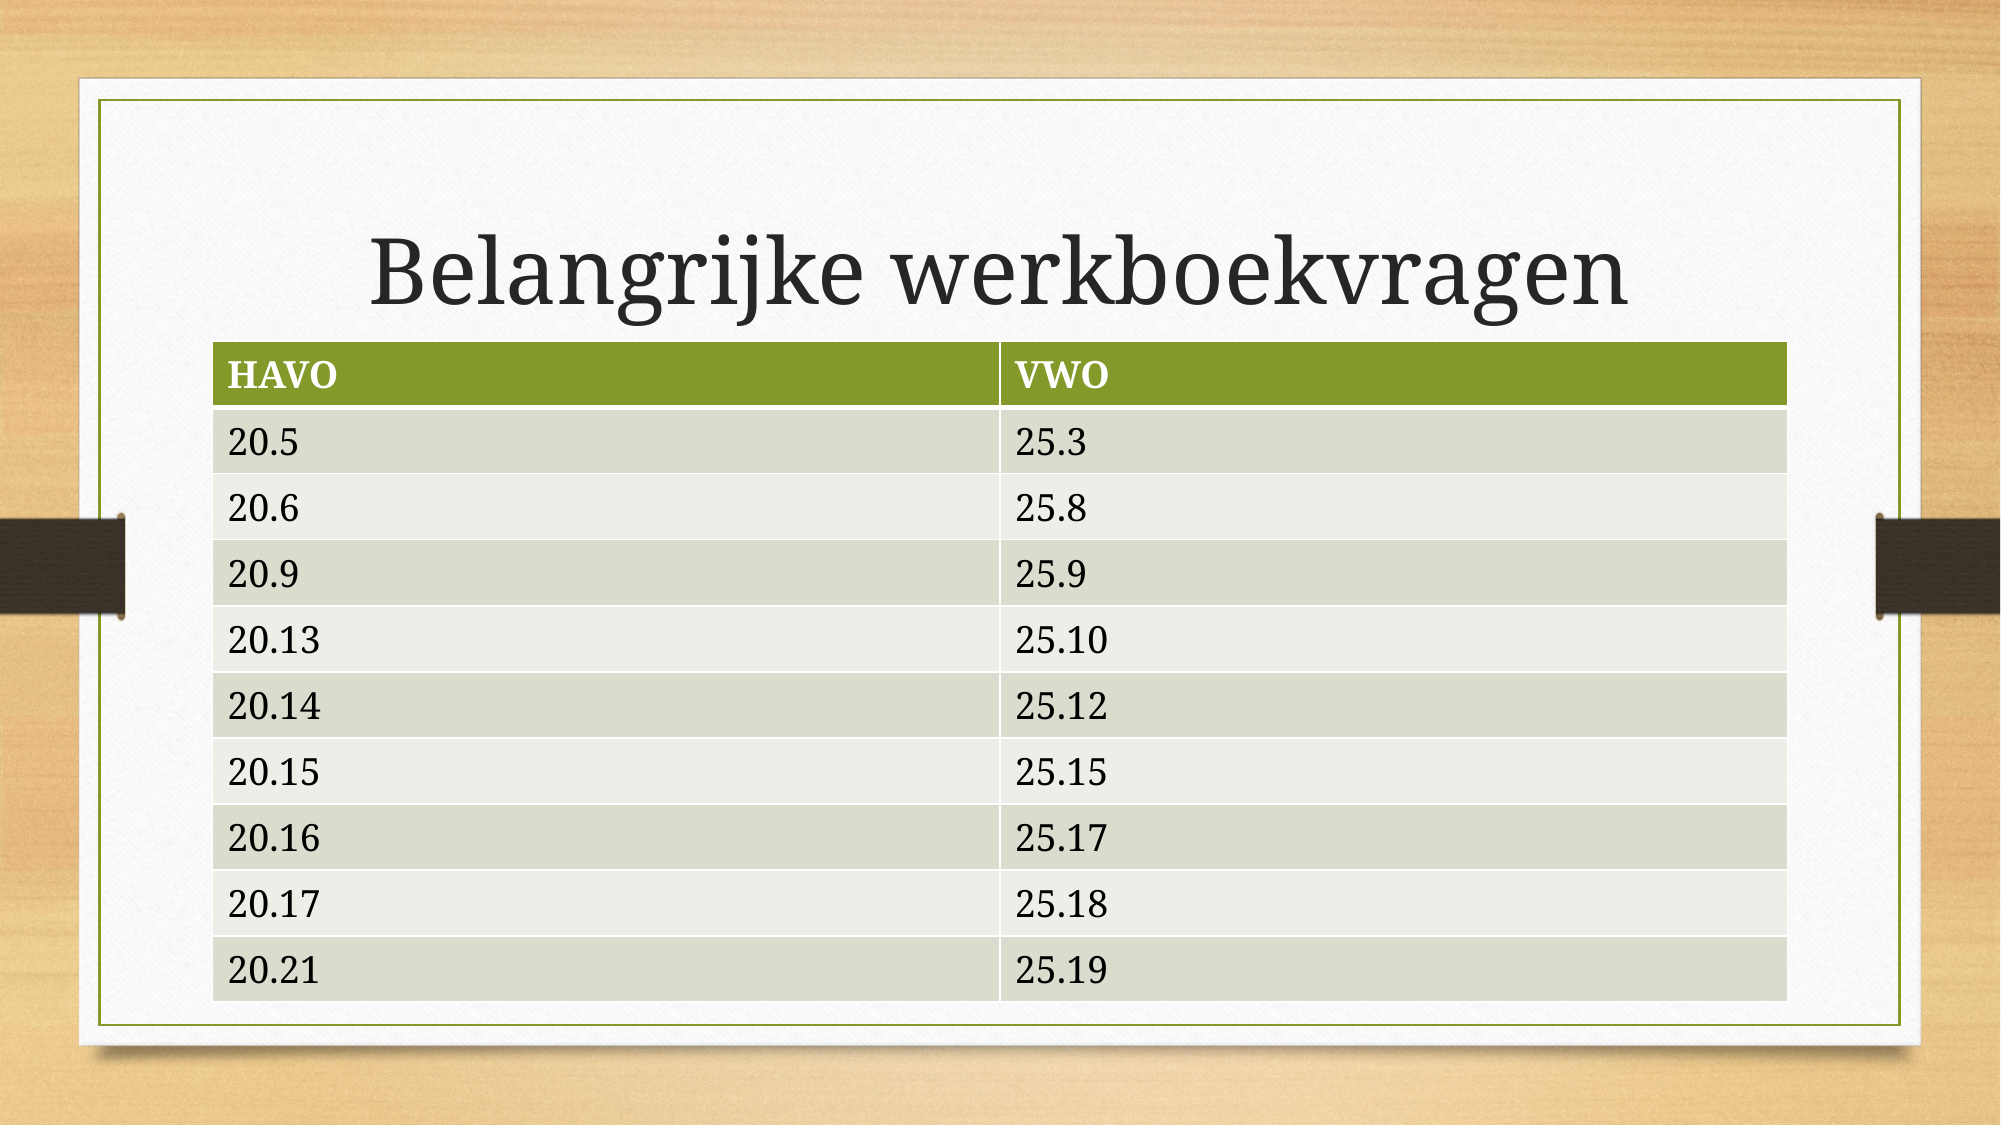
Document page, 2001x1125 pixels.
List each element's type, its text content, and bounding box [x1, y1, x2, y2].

table_cell 25.8 [1001, 474, 1787, 539]
table_cell 25.12 [1001, 673, 1787, 737]
table_cell 20.13 [213, 607, 999, 671]
table_cell 20.5 [213, 410, 999, 473]
table_cell 20.17 [213, 871, 999, 935]
table_cell 25.3 [1001, 410, 1787, 473]
table_cell 25.9 [1001, 540, 1787, 605]
table_cell 25.10 [1001, 607, 1787, 671]
title Belangrijke werkboekvragen [212, 161, 1788, 340]
table_cell 20.9 [213, 540, 999, 605]
table_cell 25.18 [1001, 871, 1787, 935]
table_cell 25.17 [1001, 805, 1787, 869]
table_cell 25.15 [1001, 739, 1787, 803]
table_cell 25.19 [1001, 937, 1787, 1001]
table_cell 20.15 [213, 739, 999, 803]
table_header VWO [1001, 342, 1787, 405]
table_cell 20.6 [213, 474, 999, 539]
table_cell 20.14 [213, 673, 999, 737]
table_header HAVO [213, 342, 999, 405]
table_cell 20.16 [213, 805, 999, 869]
table_cell 20.21 [213, 937, 999, 1001]
picture [0, 0, 2001, 1125]
